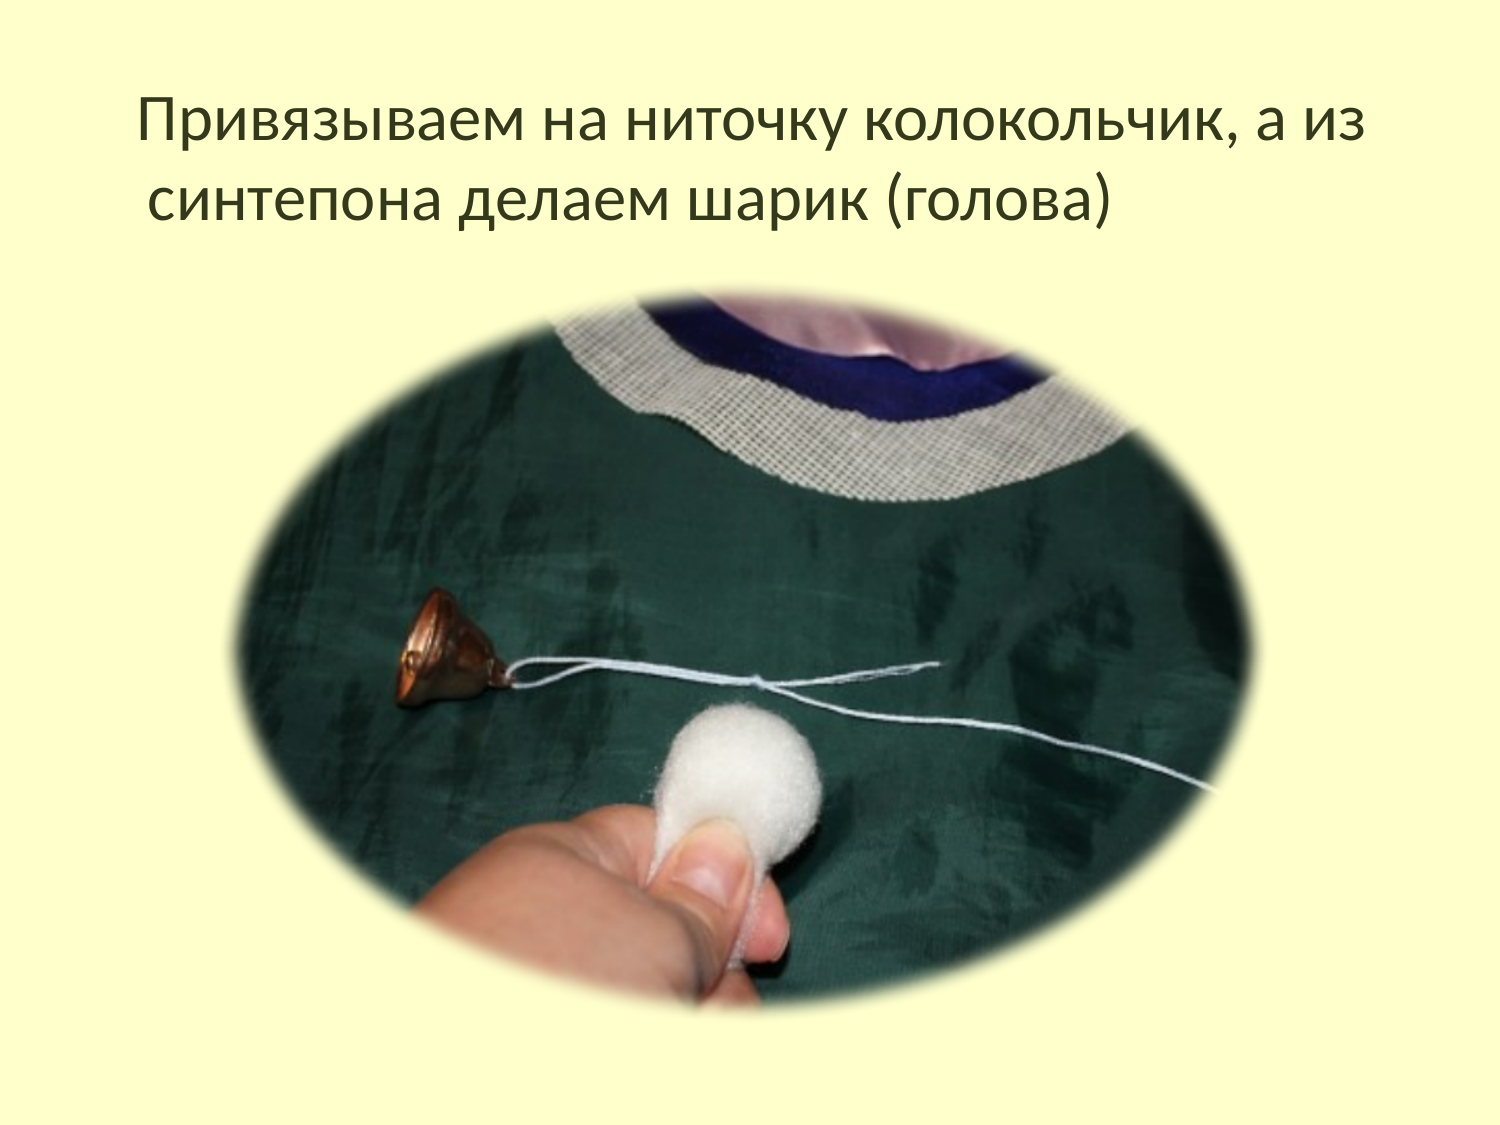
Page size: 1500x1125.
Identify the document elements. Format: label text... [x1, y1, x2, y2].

list Привязываем на ниточку колокольчик, а из синтепона делаем шарик (голова) [76, 66, 1427, 809]
picture [218, 278, 1270, 1024]
